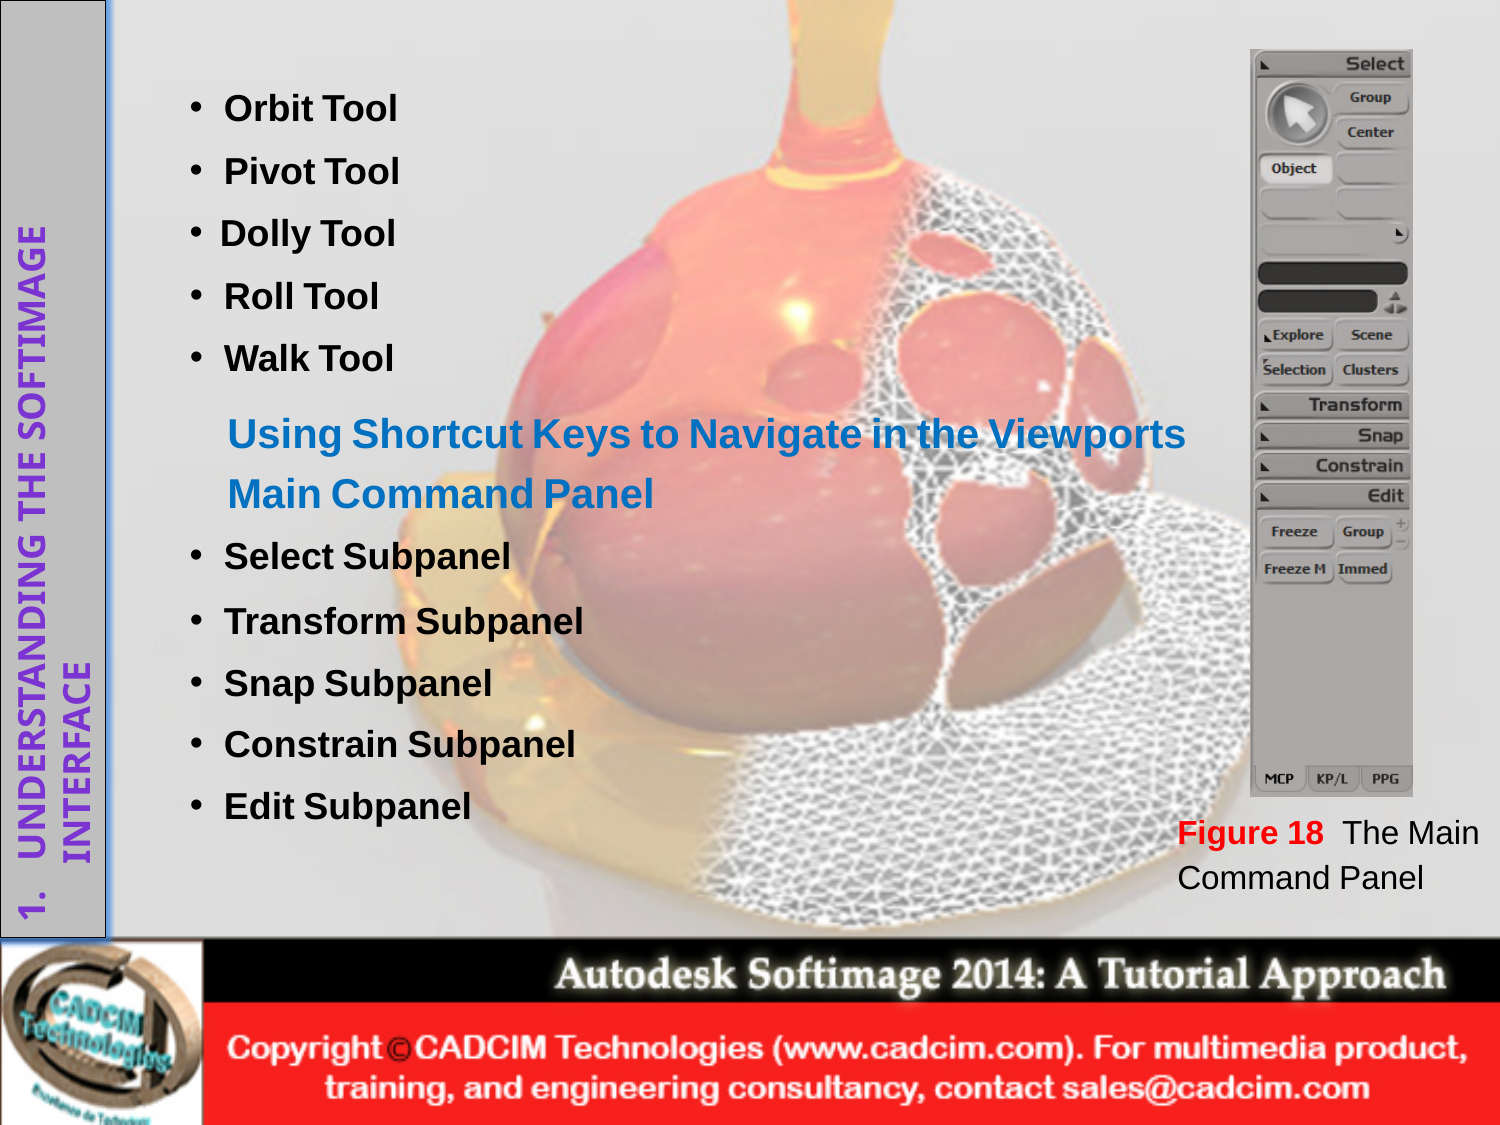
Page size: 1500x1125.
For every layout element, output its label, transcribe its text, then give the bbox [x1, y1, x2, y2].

picture [0, 0, 1500, 1125]
text_box Pivot Tool [174, 139, 463, 200]
text_box Figure 18 The Main Command Panel [1162, 799, 1500, 905]
text_box Snap Subpanel [174, 651, 525, 712]
text_box Transform Subpanel [174, 589, 600, 650]
text_box Constrain Subpanel [174, 712, 650, 773]
text_box Orbit Tool [174, 76, 488, 137]
text_box Edit Subpanel [174, 774, 513, 835]
text_box Roll Tool [174, 264, 425, 325]
text_box Main Command Panel [212, 459, 688, 525]
text_box Dolly Tool [174, 201, 413, 262]
text_box Walk Tool [174, 326, 450, 387]
text_box Using Shortcut Keys to Navigate in the Viewports [212, 399, 1225, 465]
text_box Select Subpanel [174, 524, 550, 585]
